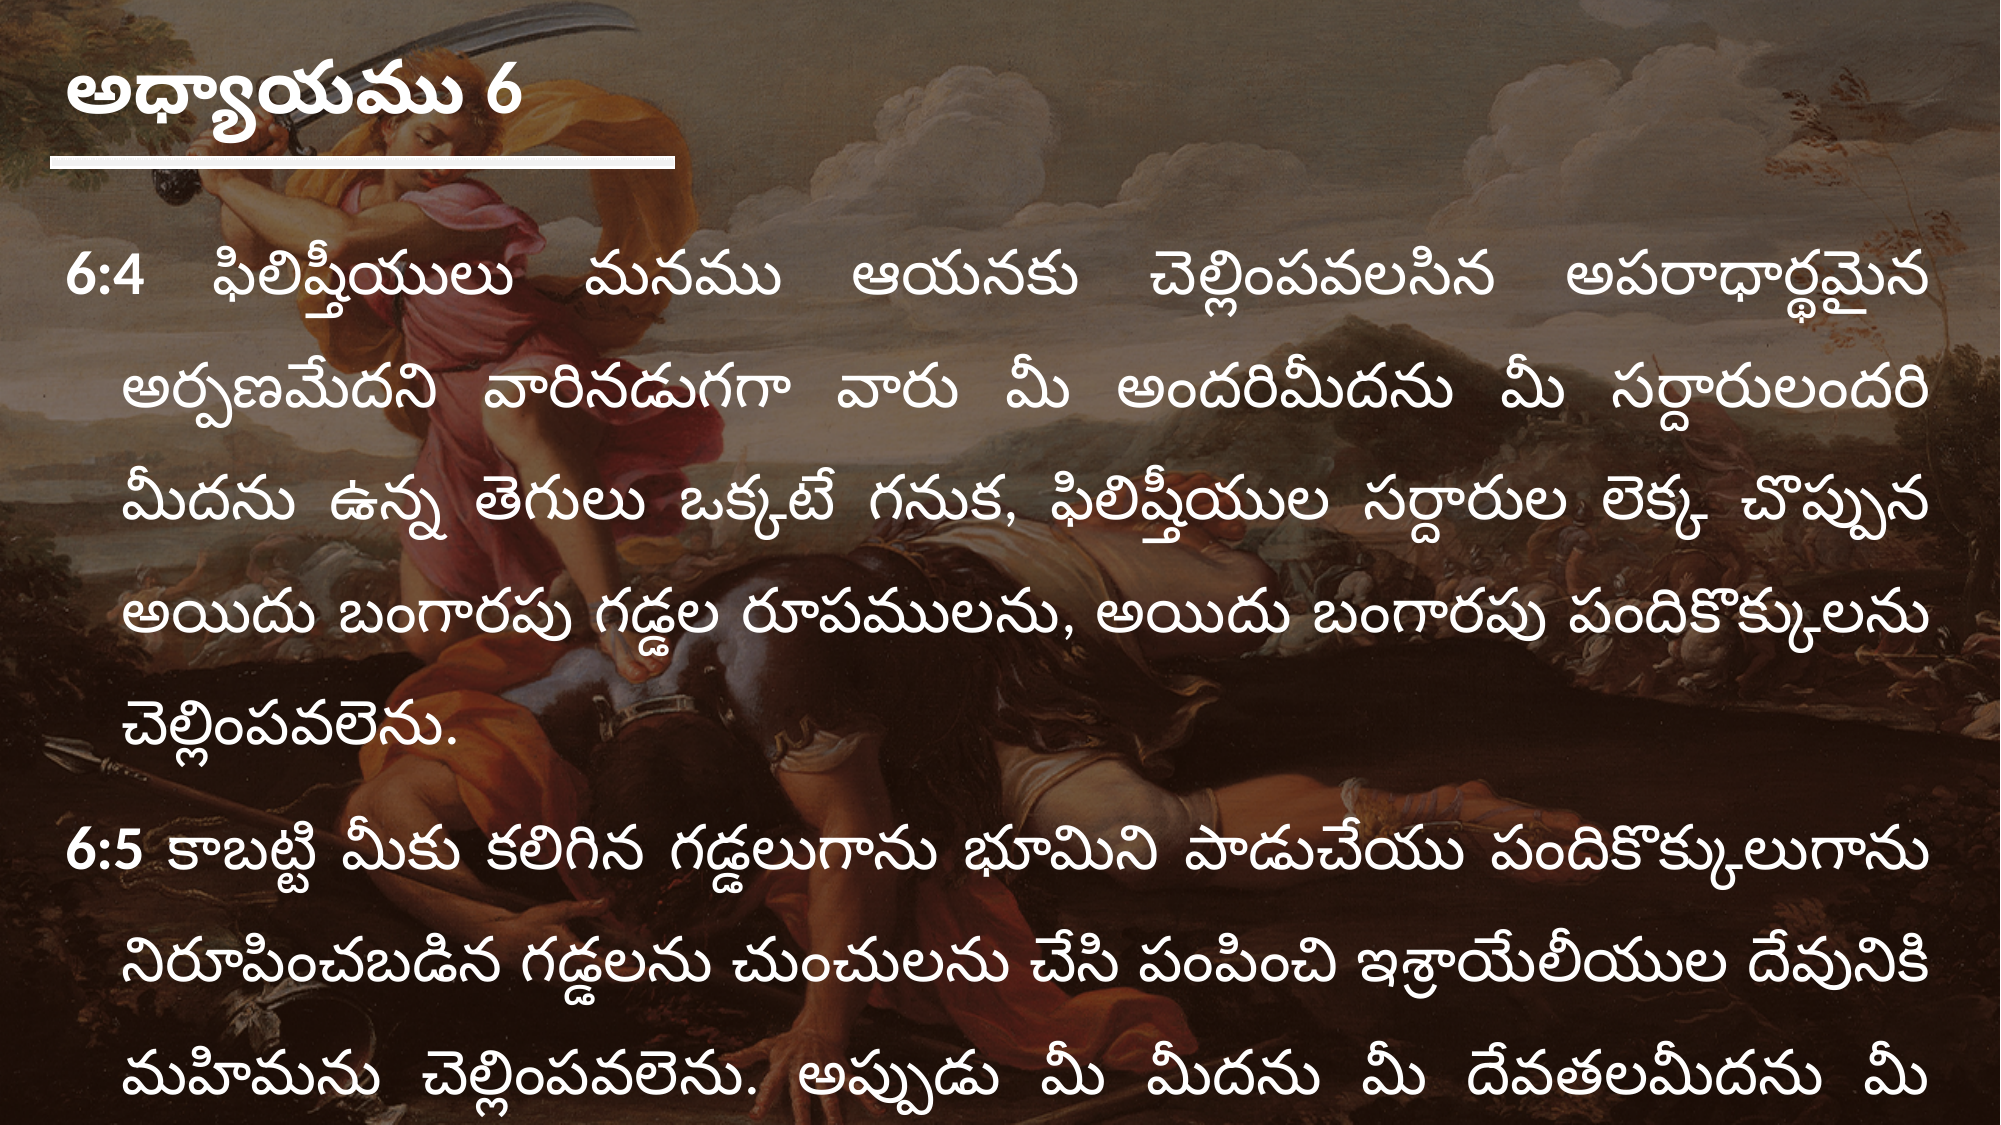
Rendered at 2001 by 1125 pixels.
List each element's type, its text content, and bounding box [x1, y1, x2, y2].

list 6:4 ఫిలిష్తీయులు మనము ఆయనకు చెల్లింపవలసిన అపరాధార్థమైన అర్పణమేదని వారినడుగగా వారు మీ అందరిమీదను మీ సర్దారులందరి మీదను ఉన్న తెగులు ఒక్కటే గనుక, ఫిలిష్తీయుల సర్దారుల లెక్క చొప్పున అయిదు బంగారపు గడ్డల రూపములను, అయిదు బంగారపు పందికొక్కులను చెల్లింపవలెను. 6:5 కాబట్టి మీకు కలిగిన గడ్డలుగాను భూమిని పాడుచేయు పందికొక్కులుగాను నిరూపించబడిన గడ్డలను చుంచులను చేసి పంపించి ఇశ్రాయేలీయుల దేవునికి మహిమను చెల్లింపవలెను. అప్పుడు మీ మీదను మీ దేవతలమీదను మీ భూమిమీదను భారముగా నున్న తన హస్తమును ఆయన తీసివేయును కాబోలు. [50, 187, 1946, 1063]
title అధ్యాయము 6 [50, 0, 1925, 167]
picture [0, 0, 2000, 1125]
